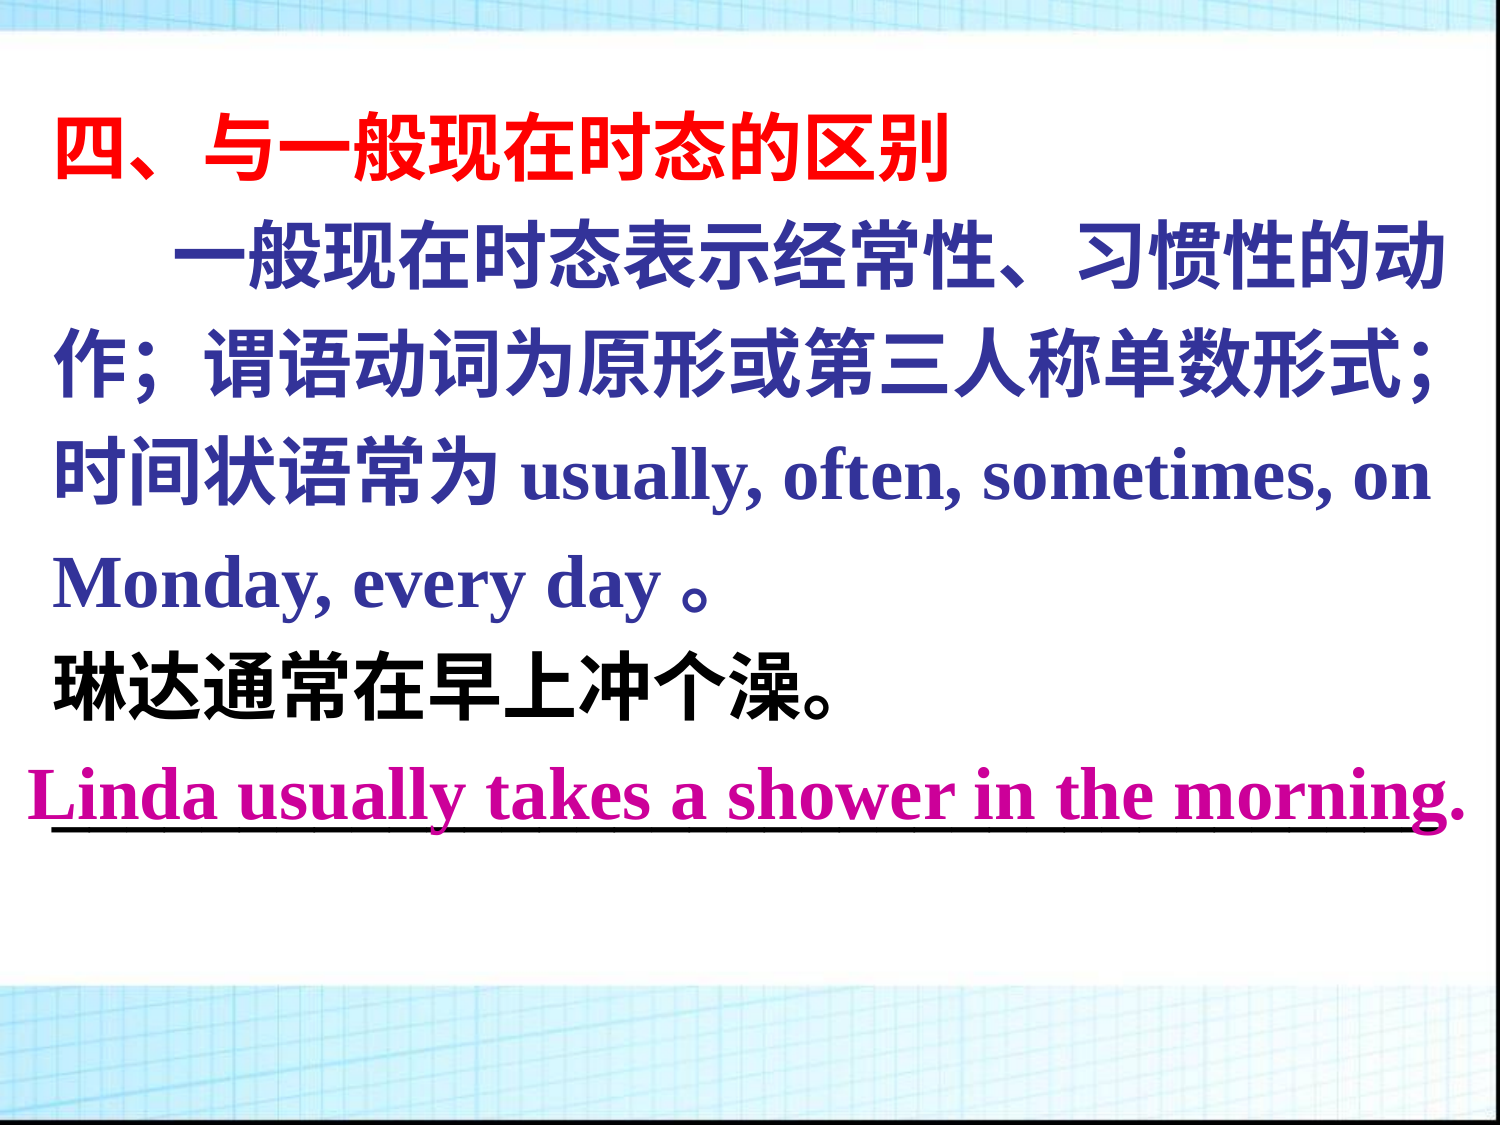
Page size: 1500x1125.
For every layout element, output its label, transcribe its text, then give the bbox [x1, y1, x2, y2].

picture [0, 0, 1500, 1125]
text_box Linda usually takes a shower in the morning. [12, 737, 1500, 843]
text_box 四、与一般现在时态的区别 一般现在时态表示经常性、习惯性的动作；谓语动词为原形或第三人称单数形式；时间状语常为usually, often, sometimes, on Monday, every day。 琳达通常在早上冲个澡。 _____________________________________ [37, 74, 1463, 737]
